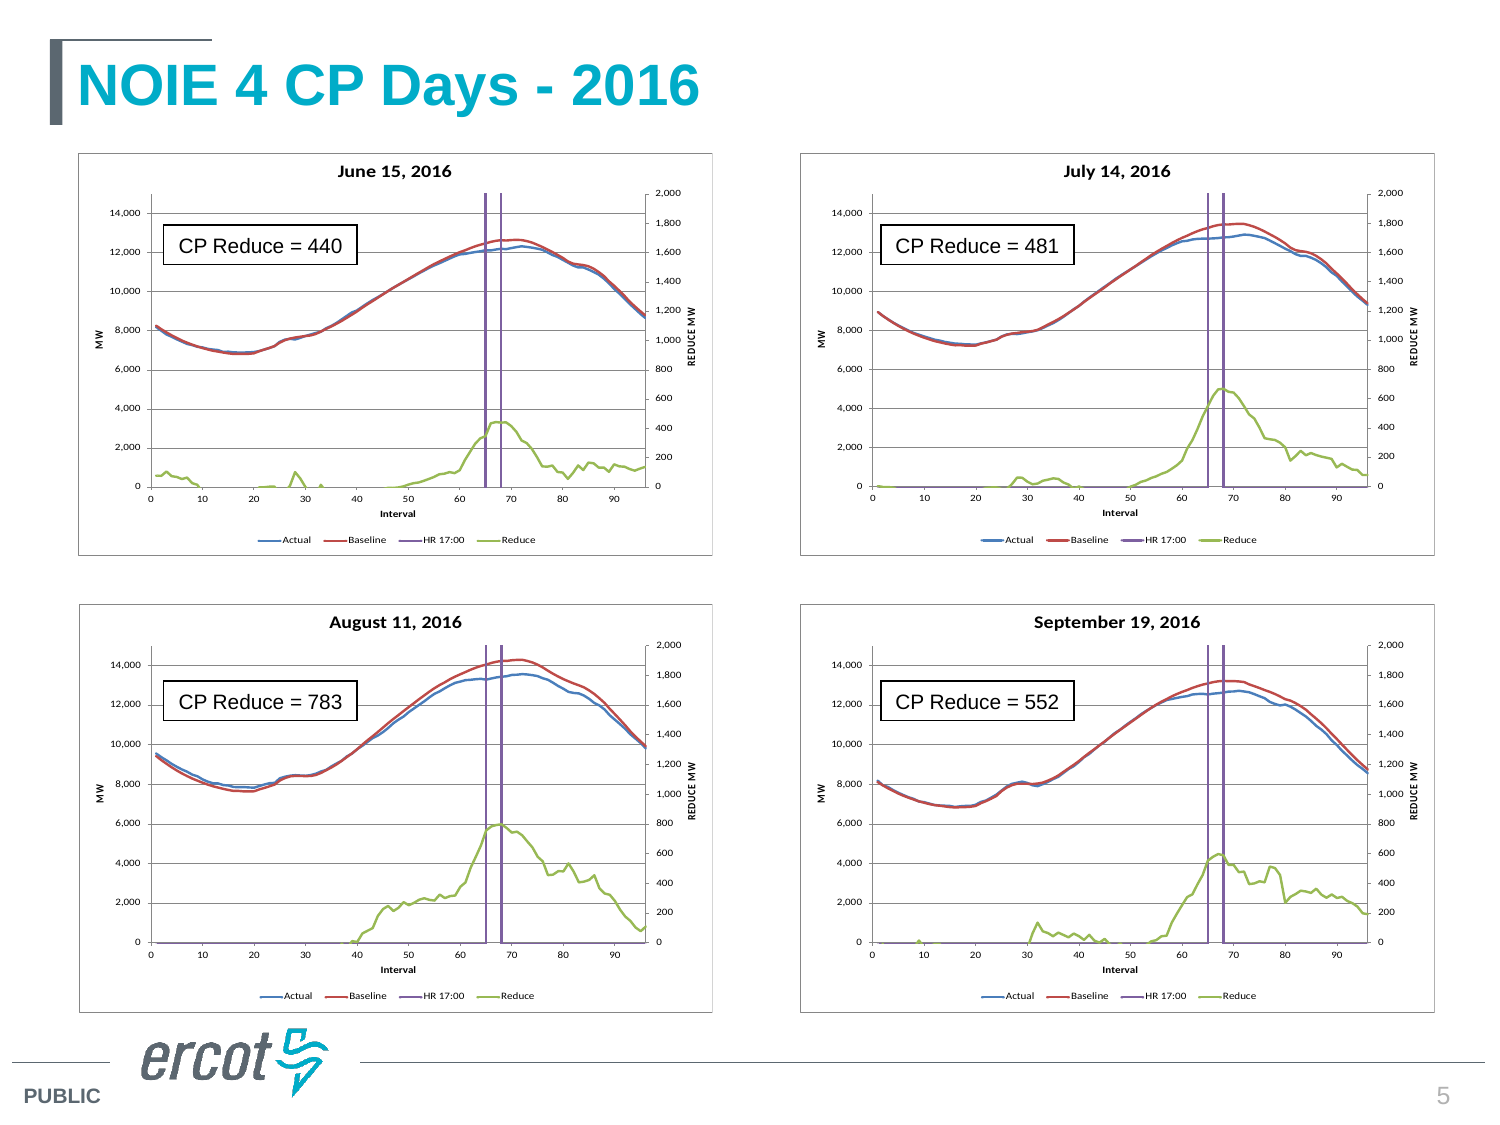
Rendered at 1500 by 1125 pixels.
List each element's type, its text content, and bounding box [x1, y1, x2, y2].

picture [799, 603, 1435, 1013]
picture [799, 152, 1435, 556]
slide_number 5 [1400, 1076, 1488, 1113]
picture [137, 1024, 332, 1100]
title NOIE 4 CP Days - 2016 [62, 39, 1450, 125]
picture [78, 603, 713, 1013]
picture [77, 152, 713, 557]
